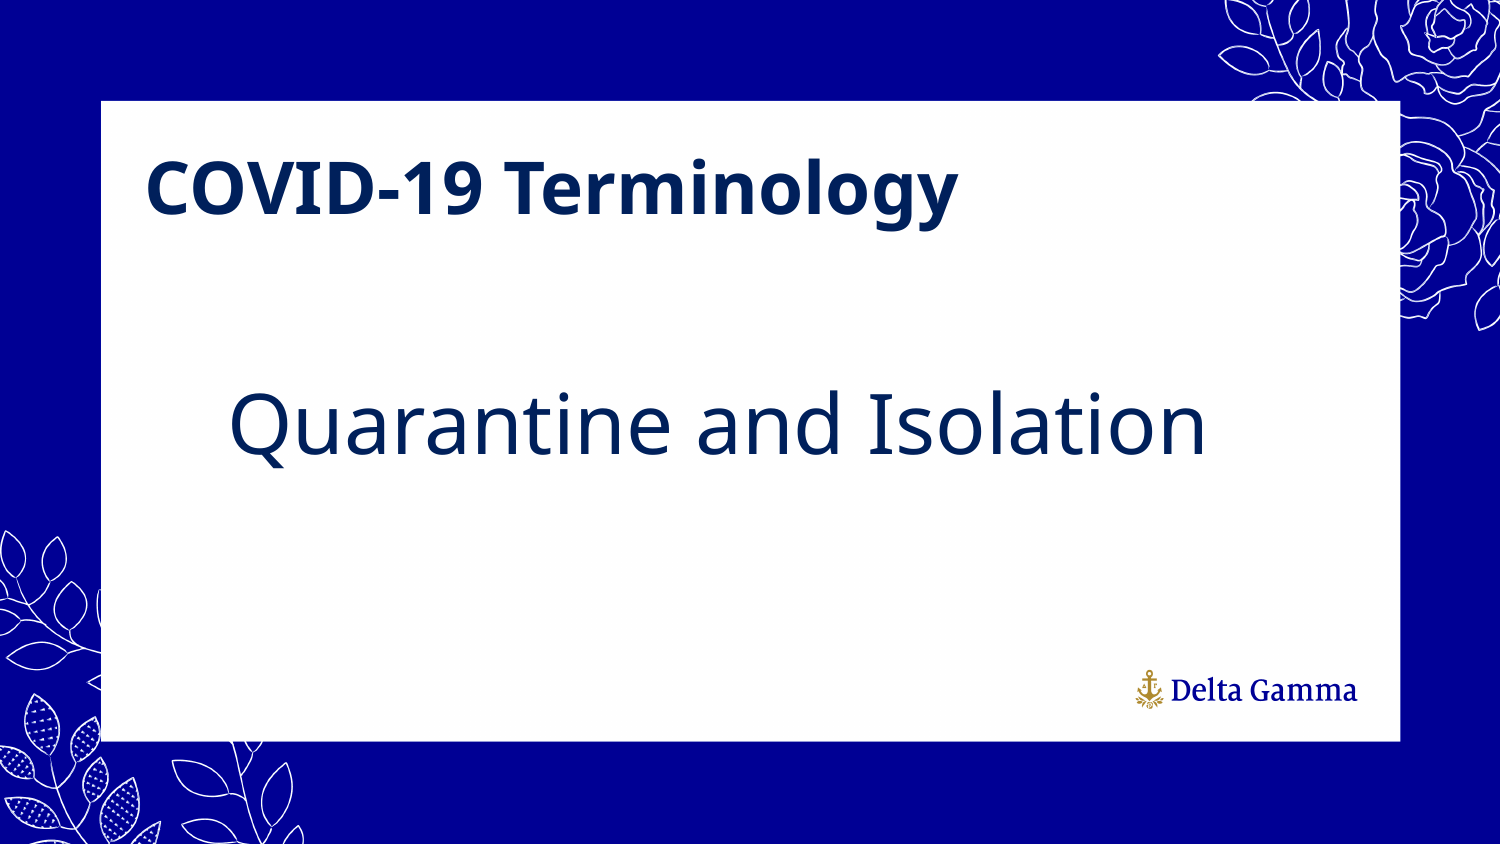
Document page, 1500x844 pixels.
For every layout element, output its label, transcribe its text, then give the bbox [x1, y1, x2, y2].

picture [0, 0, 1500, 844]
text_box COVID-19 Terminology [130, 134, 1343, 237]
text_box Quarantine and Isolation [212, 363, 1406, 479]
